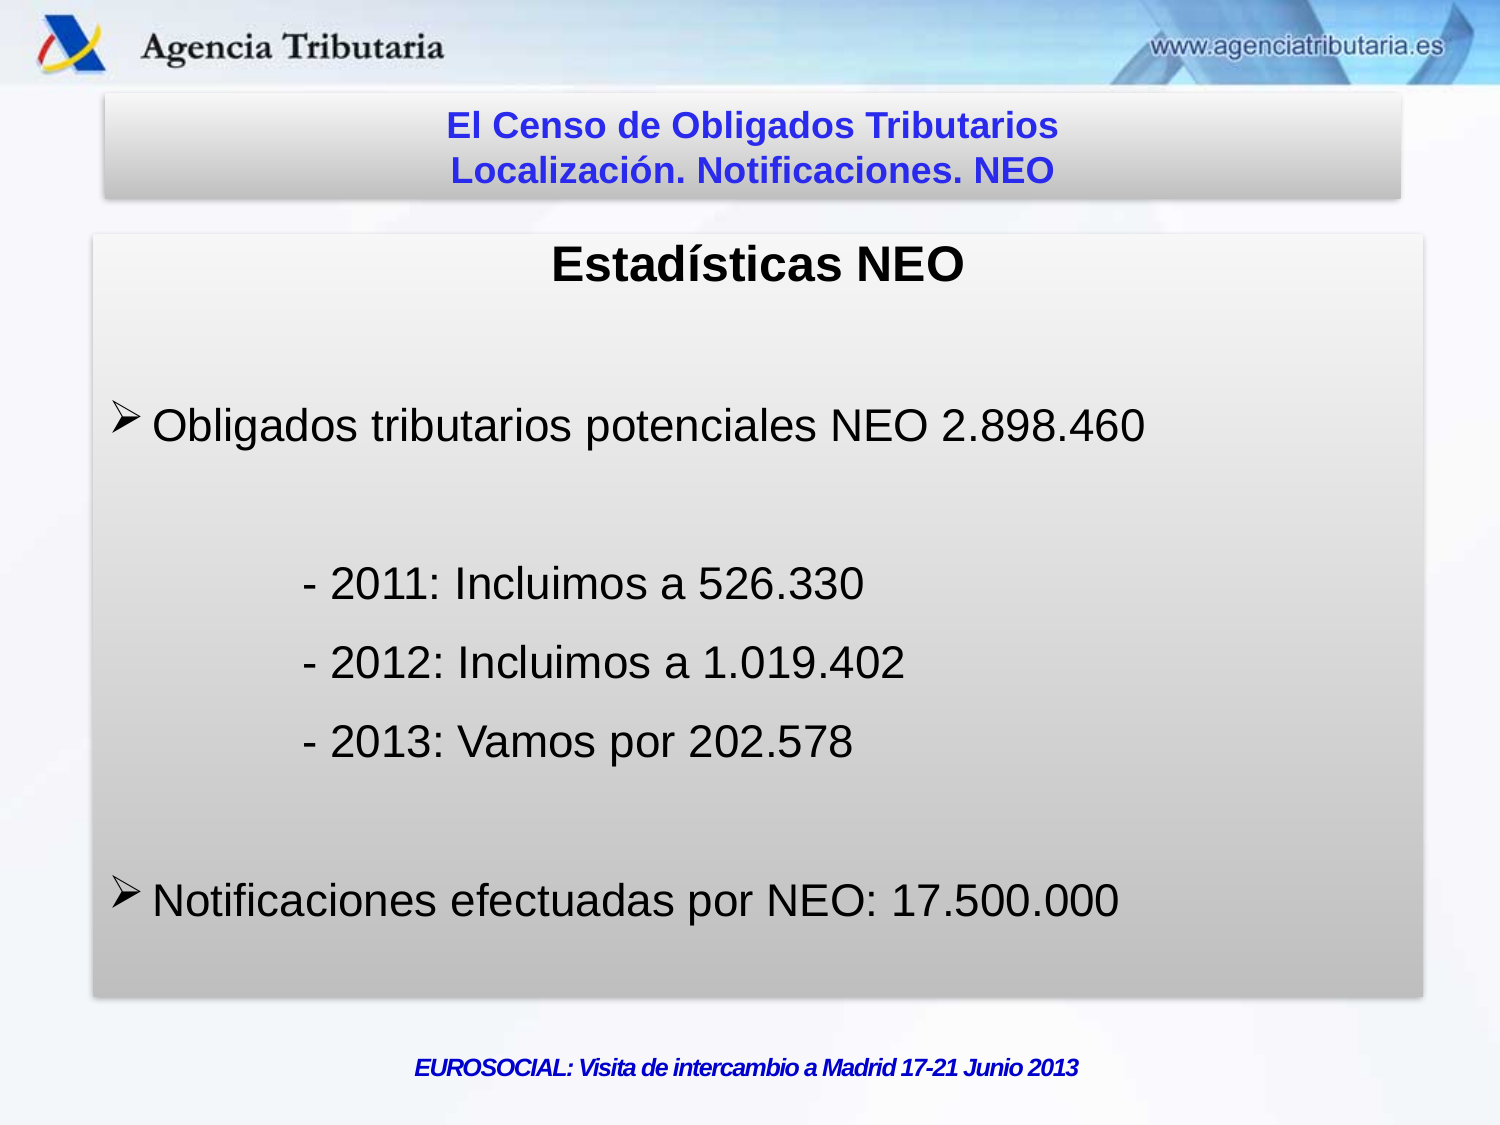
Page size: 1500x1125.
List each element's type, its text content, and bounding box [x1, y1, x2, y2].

text_box EUROSOCIAL: Visita de intercambio a Madrid 17-21 Junio 2013 [46, 1044, 1454, 1090]
text_box El Censo de Obligados Tributarios Localización. Notificaciones. NEO [105, 93, 1401, 199]
text_box Estadísticas NEO Obligados tributarios potenciales NEO 2.898.460 - 2011: Incluimos a 526.330 - 2012: Incluimos a 1.019.402 - 2013: Vamos por 202.578 Notificaciones efectuadas por NEO: 17.500.000 [93, 234, 1424, 997]
picture [0, 0, 1500, 1125]
